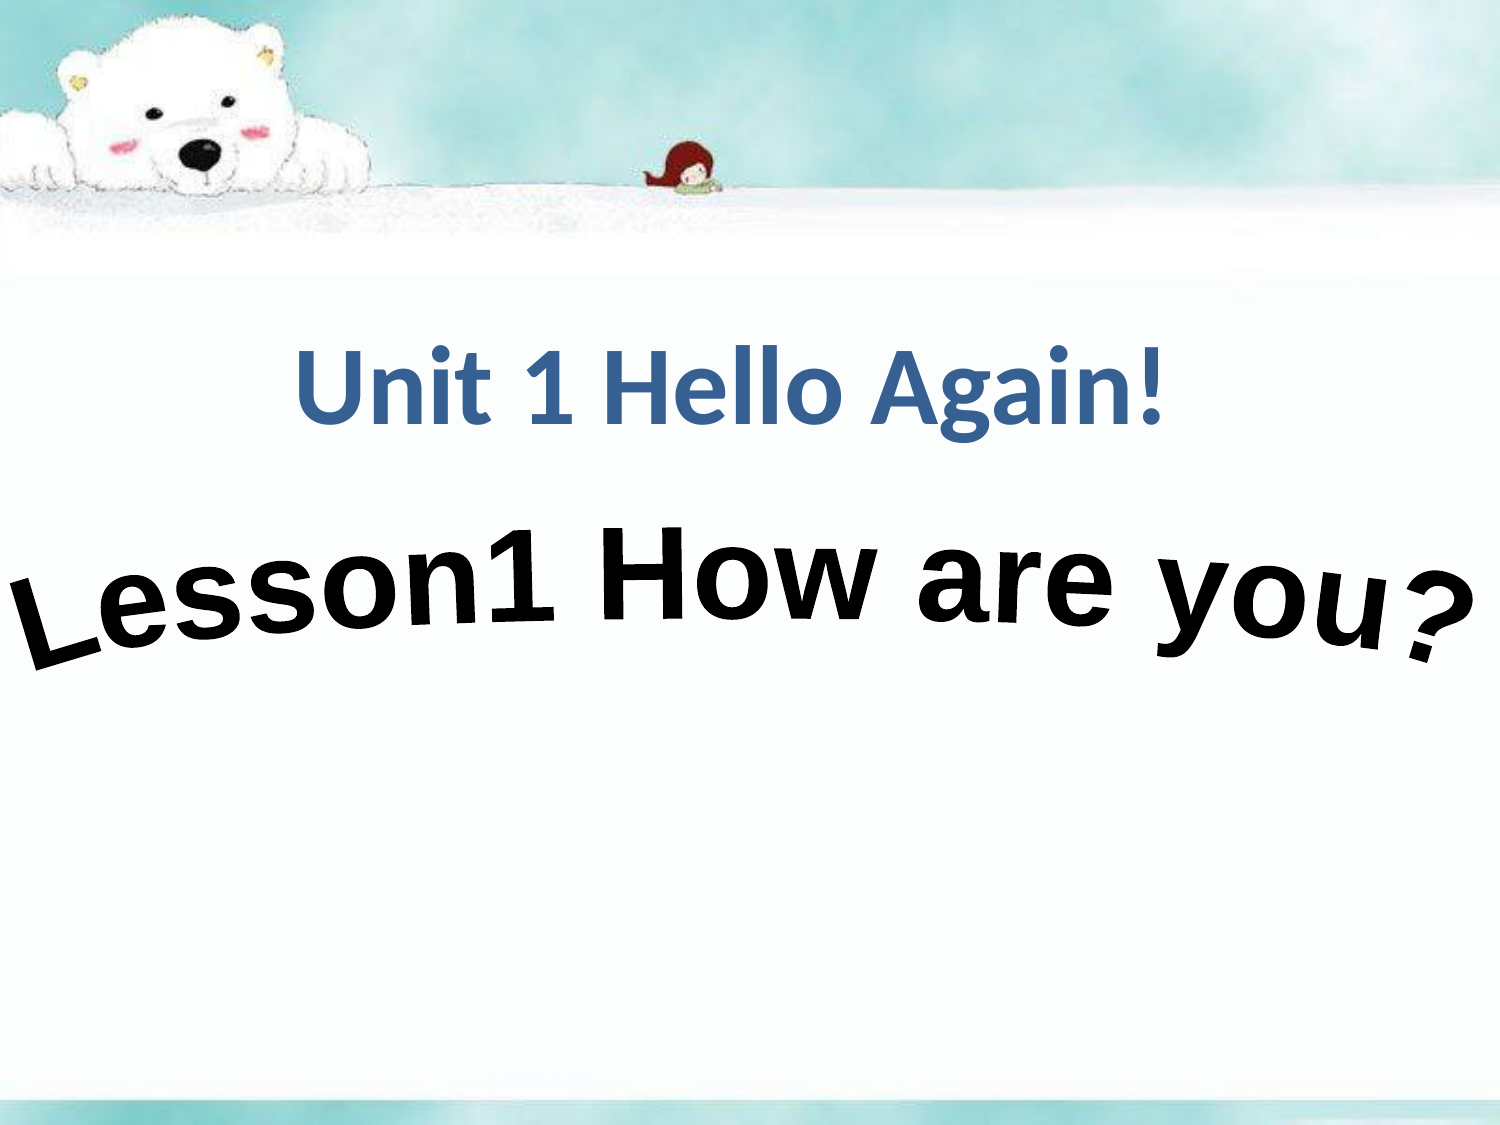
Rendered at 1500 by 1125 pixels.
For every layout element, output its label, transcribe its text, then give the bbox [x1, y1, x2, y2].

text_box Unit 1 Hello Again! [269, 304, 1196, 455]
picture [0, 0, 1500, 1125]
